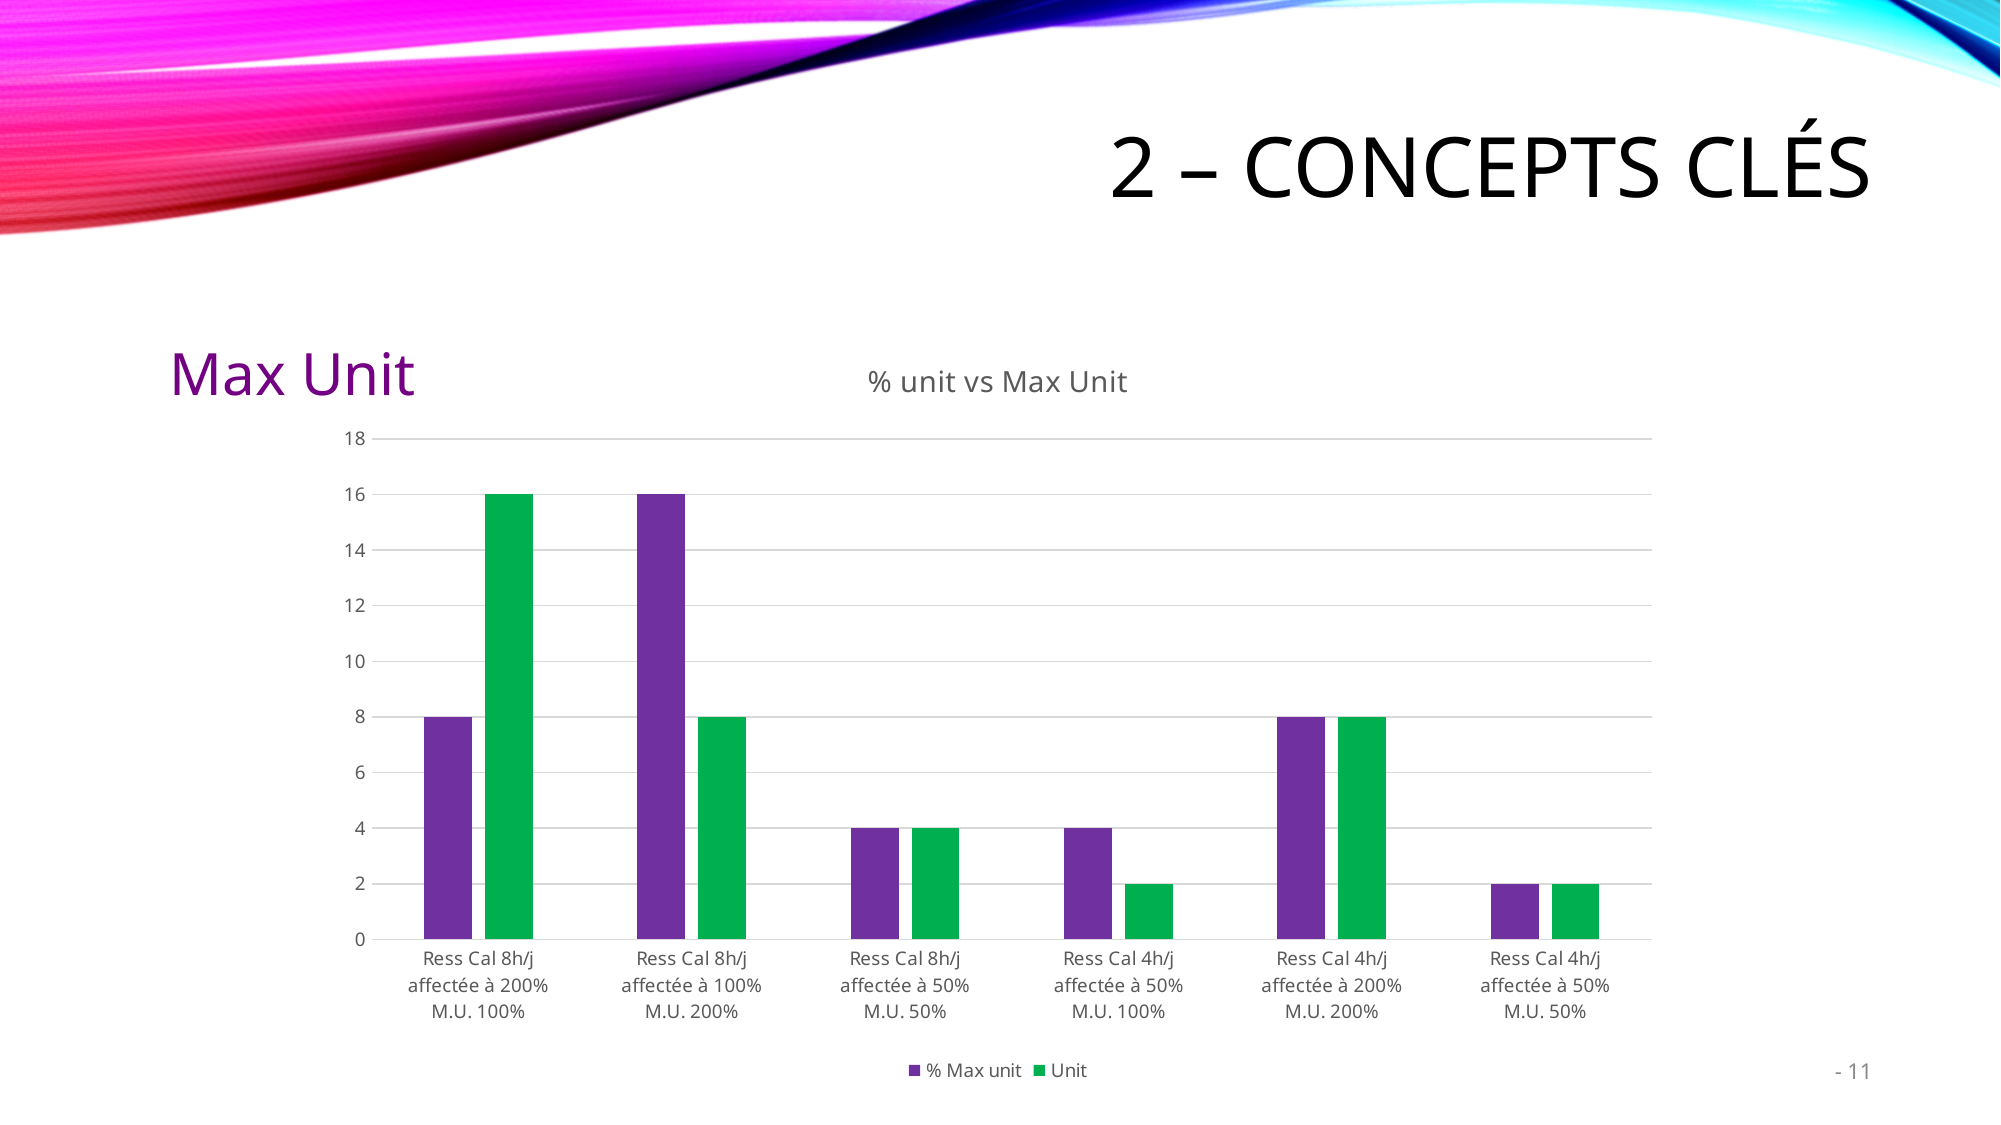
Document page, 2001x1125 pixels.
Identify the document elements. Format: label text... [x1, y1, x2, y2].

chart [316, 328, 1680, 1090]
picture [1890, 0, 2000, 75]
title 2 – Concepts clés [638, 64, 1888, 277]
slide_number 11 [1808, 1042, 1888, 1103]
picture [1910, 0, 2000, 45]
text_box Max Unit [154, 259, 1841, 415]
picture [0, 0, 2000, 237]
